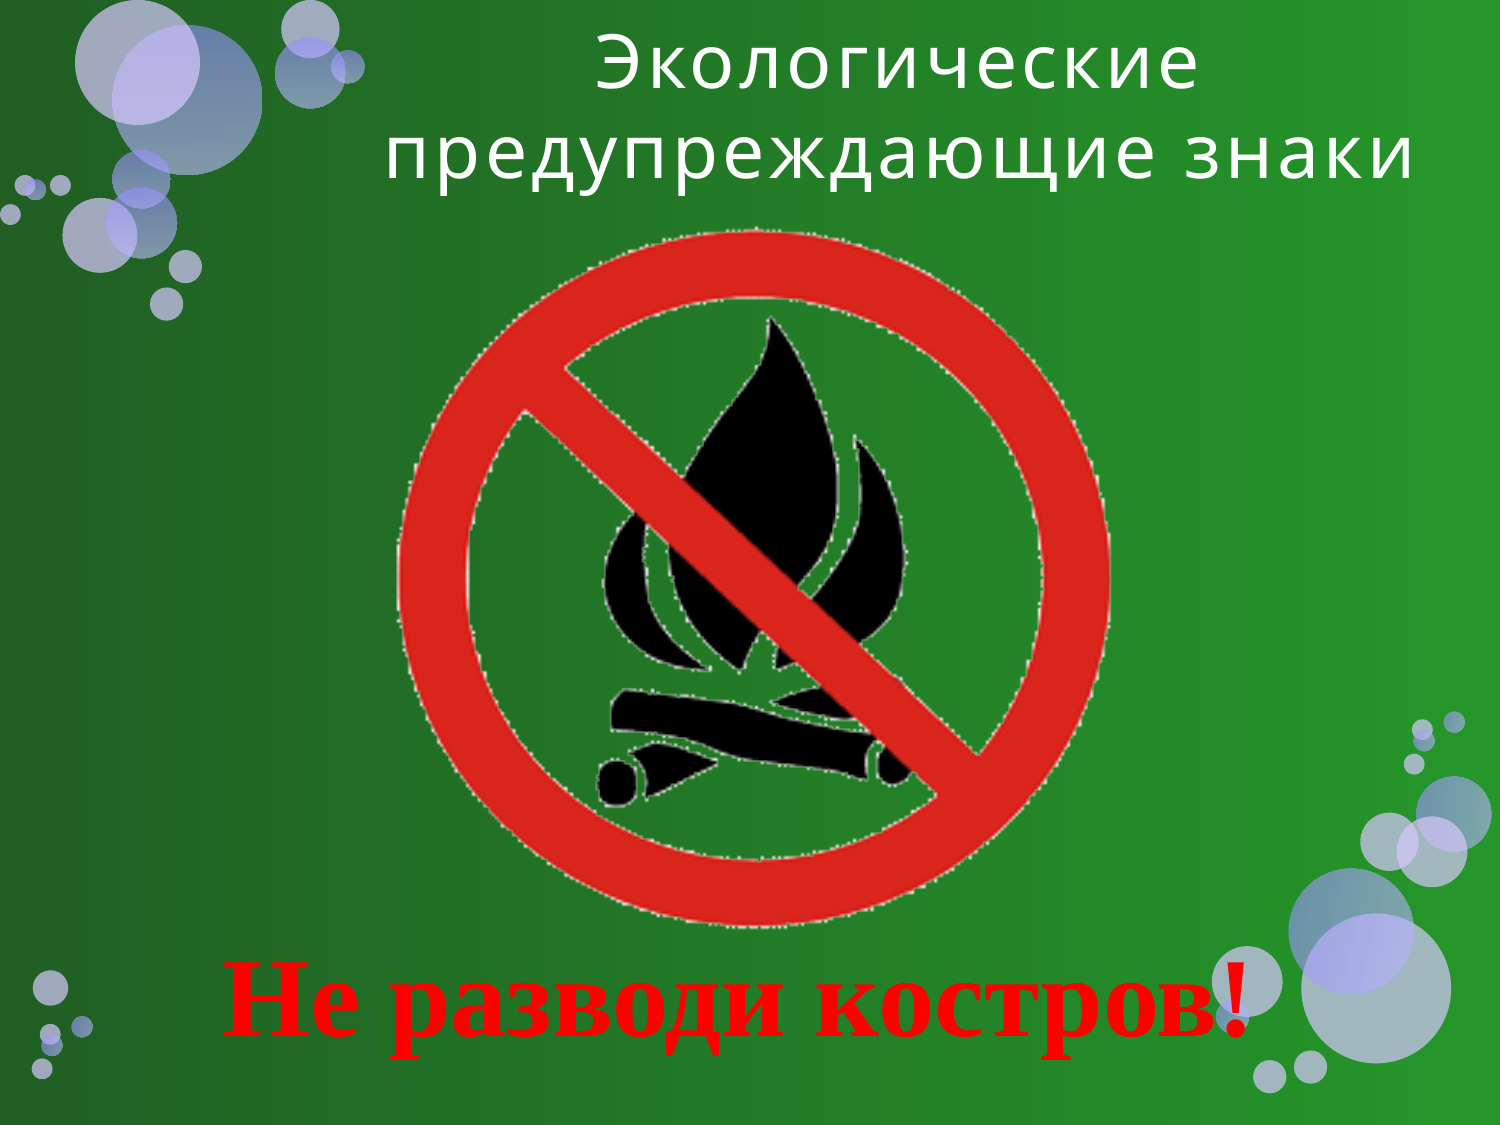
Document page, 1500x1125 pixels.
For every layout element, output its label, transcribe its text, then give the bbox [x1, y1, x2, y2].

picture [394, 218, 1118, 942]
text_box Не разводи костров! [147, 916, 1332, 1067]
title Экологические предупреждающие знаки [301, 0, 1500, 209]
